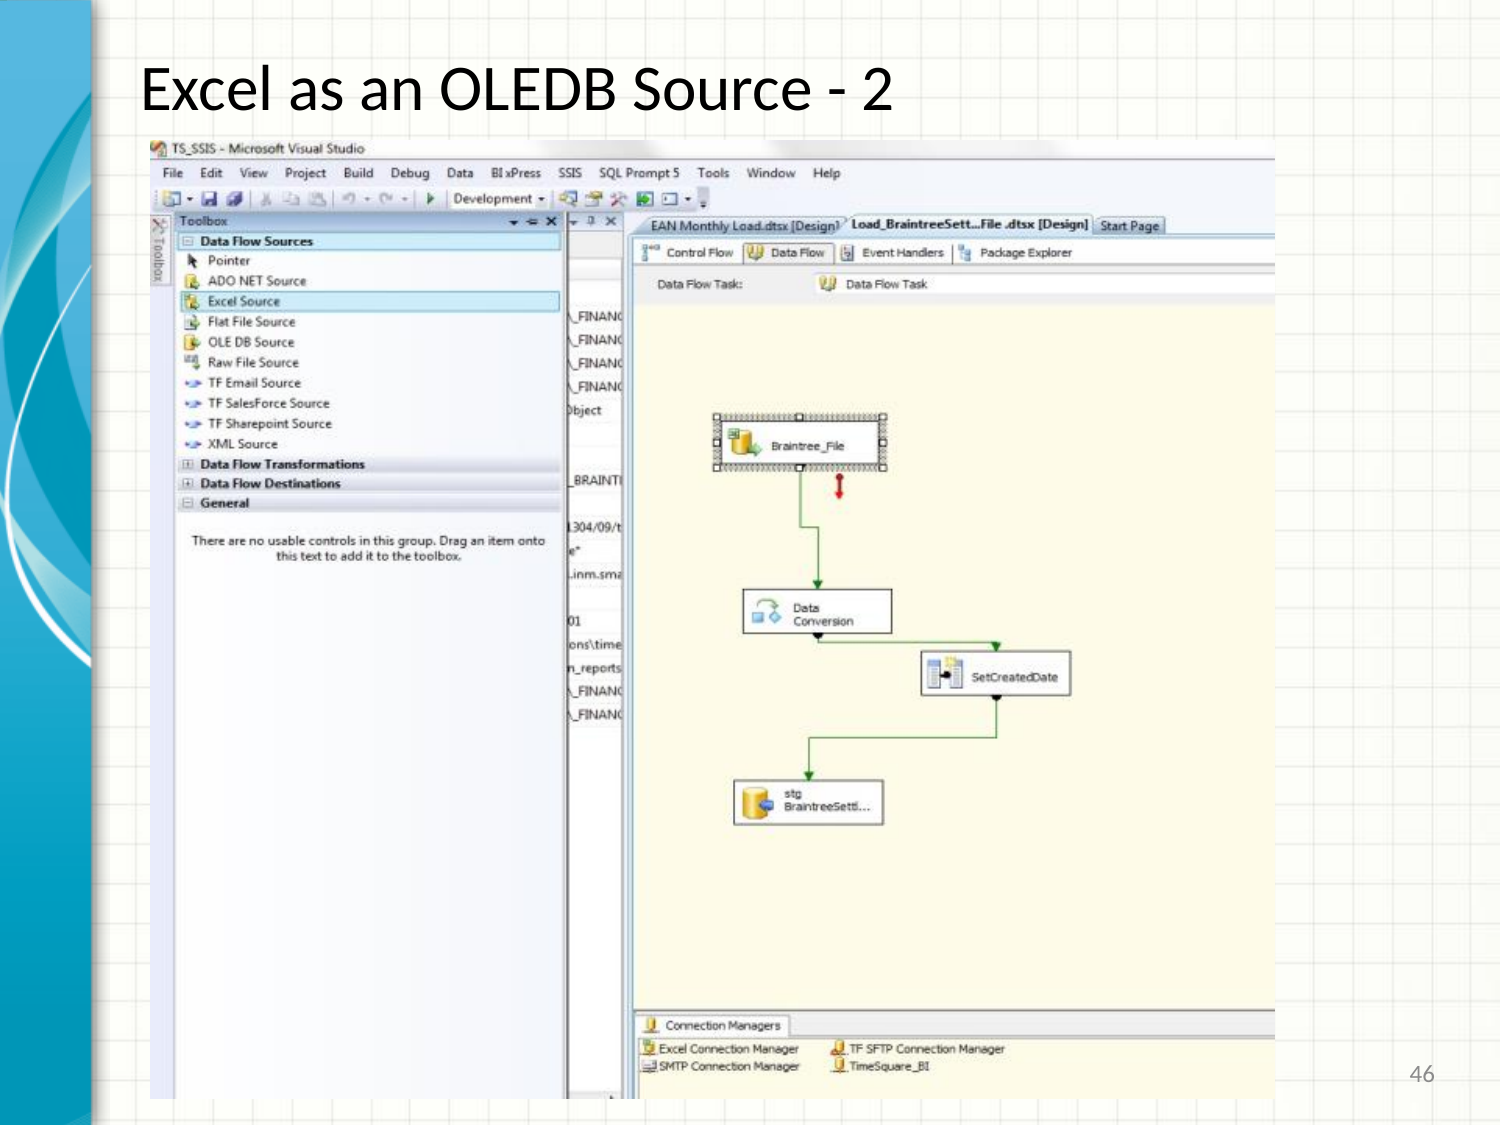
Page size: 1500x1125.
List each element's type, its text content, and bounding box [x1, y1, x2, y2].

picture [0, 0, 1500, 1125]
title Excel as an OLEDB Source - 2 [125, 37, 1450, 131]
slide_number 46 [1278, 1042, 1450, 1103]
